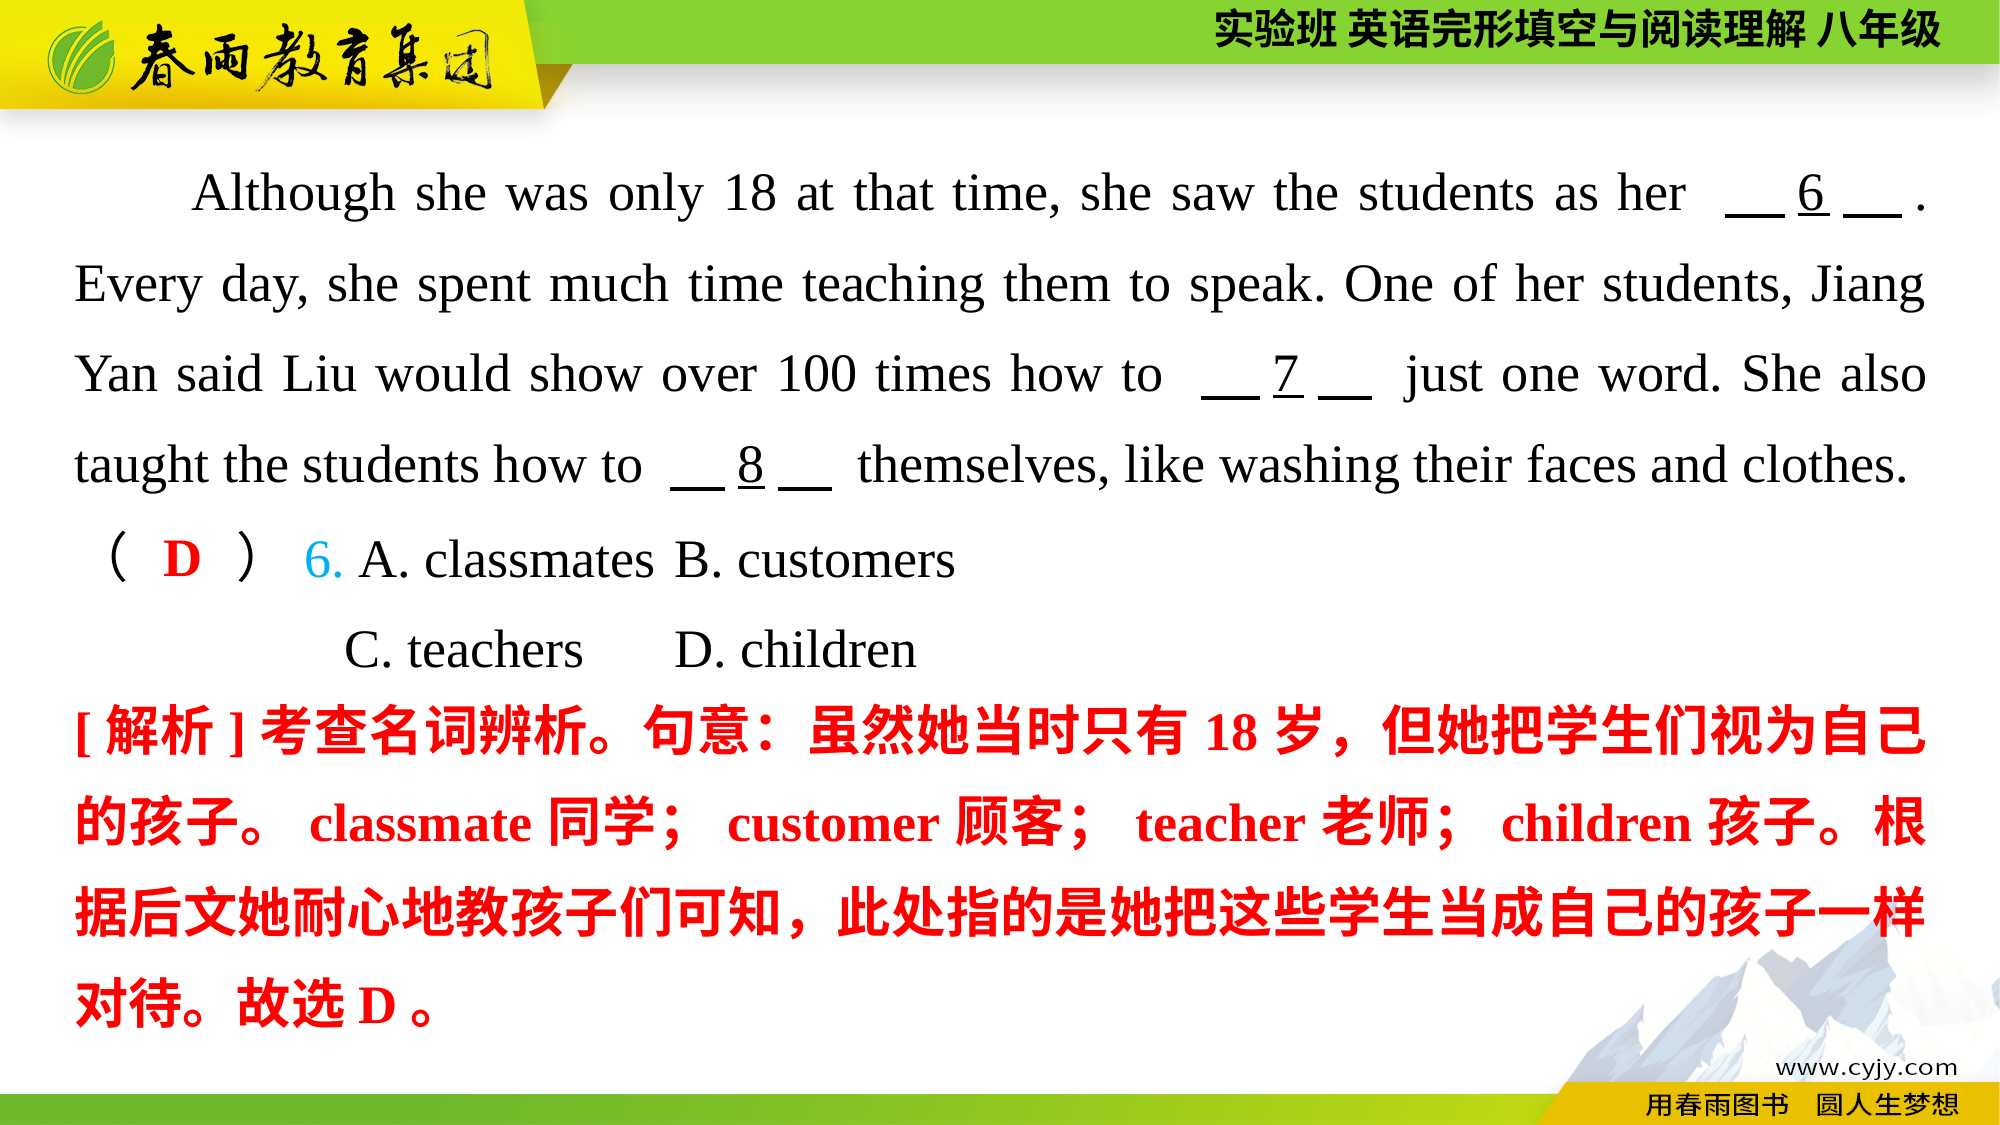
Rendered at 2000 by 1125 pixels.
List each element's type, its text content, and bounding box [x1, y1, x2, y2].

picture [0, 0, 2000, 1125]
text_box [解析]考查名词辨析。句意：虽然她当时只有18岁，但她把学生们视为自己的孩子。classmate同学；customer顾客；teacher老师；children孩子。根据后文她耐心地教孩子们可知，此处指的是她把这些学生当成自己的孩子一样对待。故选D。 [59, 663, 1944, 1042]
text_box D [148, 488, 218, 595]
list Although she was only 18 at that time, she saw the students as her 6 . Every day, she spent much time teaching them to speak. One of her students, Jiang Yan said Liu would show over 100 times how to 7 just one word. She also taught the students how to 8 themselves, like washing their faces and clothes. [59, 122, 1944, 489]
text_box （ ）6. A. classmates B. customers C. teachers D. children [59, 489, 1944, 663]
